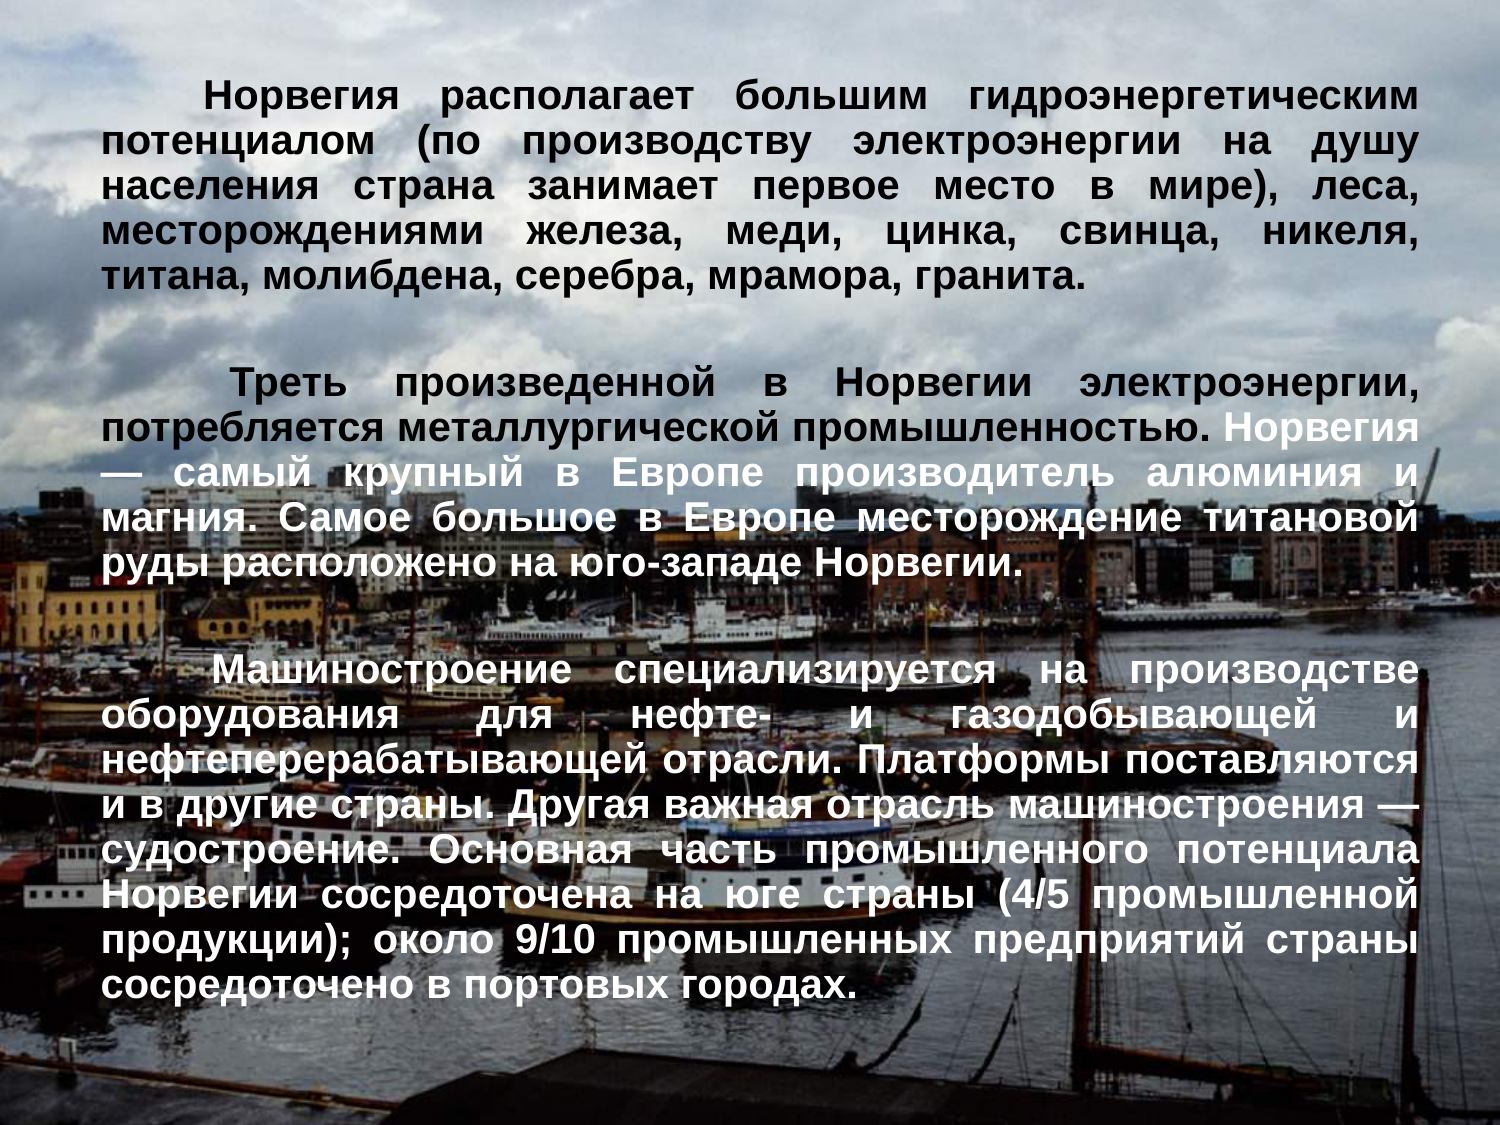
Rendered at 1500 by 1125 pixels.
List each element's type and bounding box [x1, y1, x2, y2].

list [0, 0, 1500, 1125]
